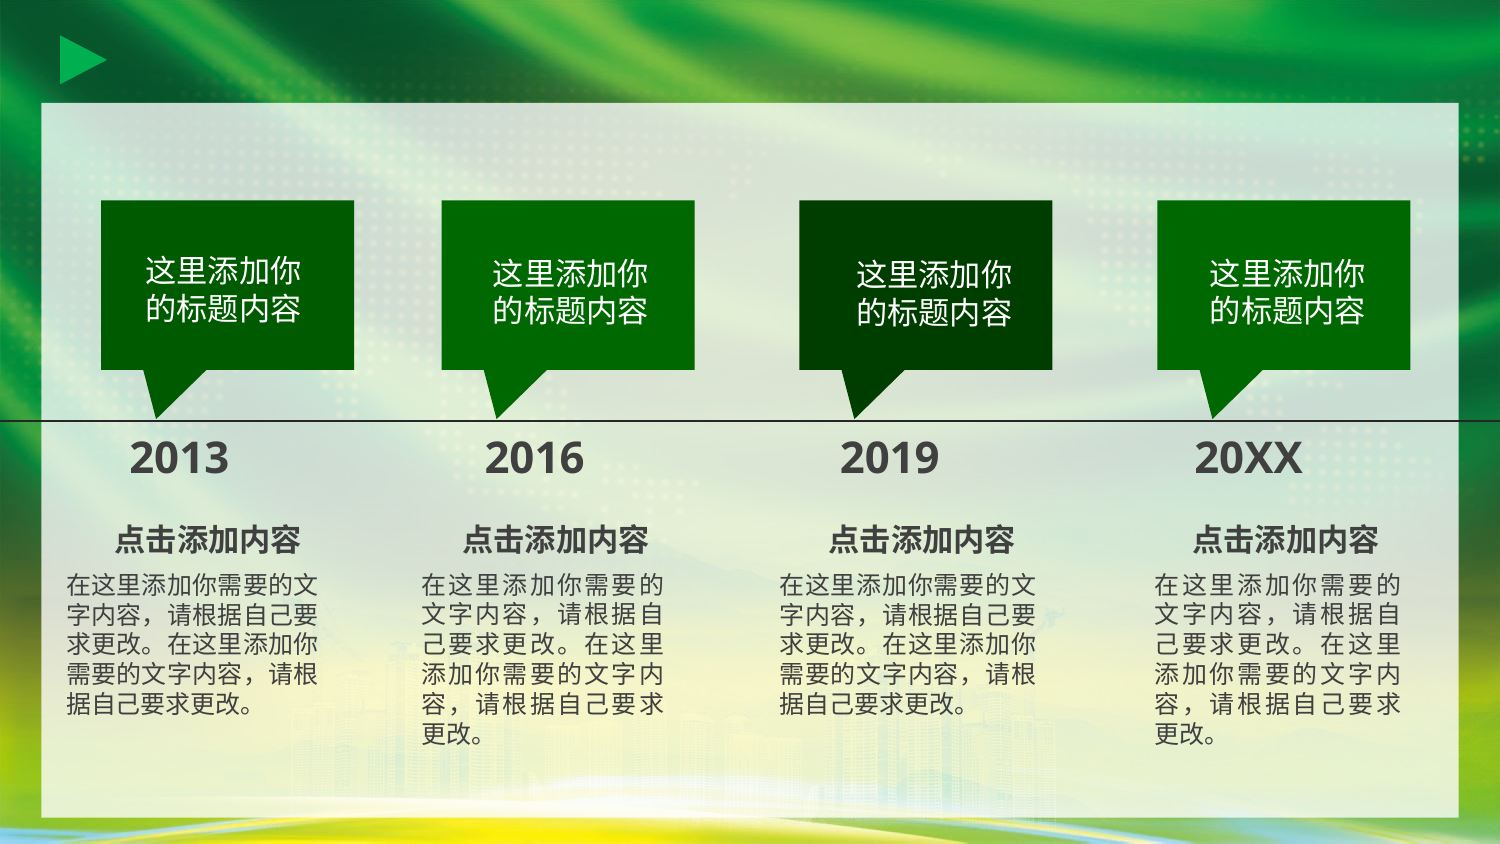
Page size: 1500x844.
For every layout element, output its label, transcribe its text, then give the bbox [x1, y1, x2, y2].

text_box 20XX [1179, 422, 1318, 491]
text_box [764, 512, 1052, 729]
text_box 2019 [824, 422, 955, 491]
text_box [51, 512, 334, 729]
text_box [1139, 512, 1417, 759]
picture [0, 422, 1500, 844]
text_box 2013 [114, 422, 245, 491]
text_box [406, 512, 680, 759]
text_box 2016 [469, 422, 600, 491]
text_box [101, 200, 355, 370]
picture [0, 0, 1500, 420]
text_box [1157, 200, 1411, 370]
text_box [441, 200, 695, 370]
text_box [799, 200, 1053, 370]
